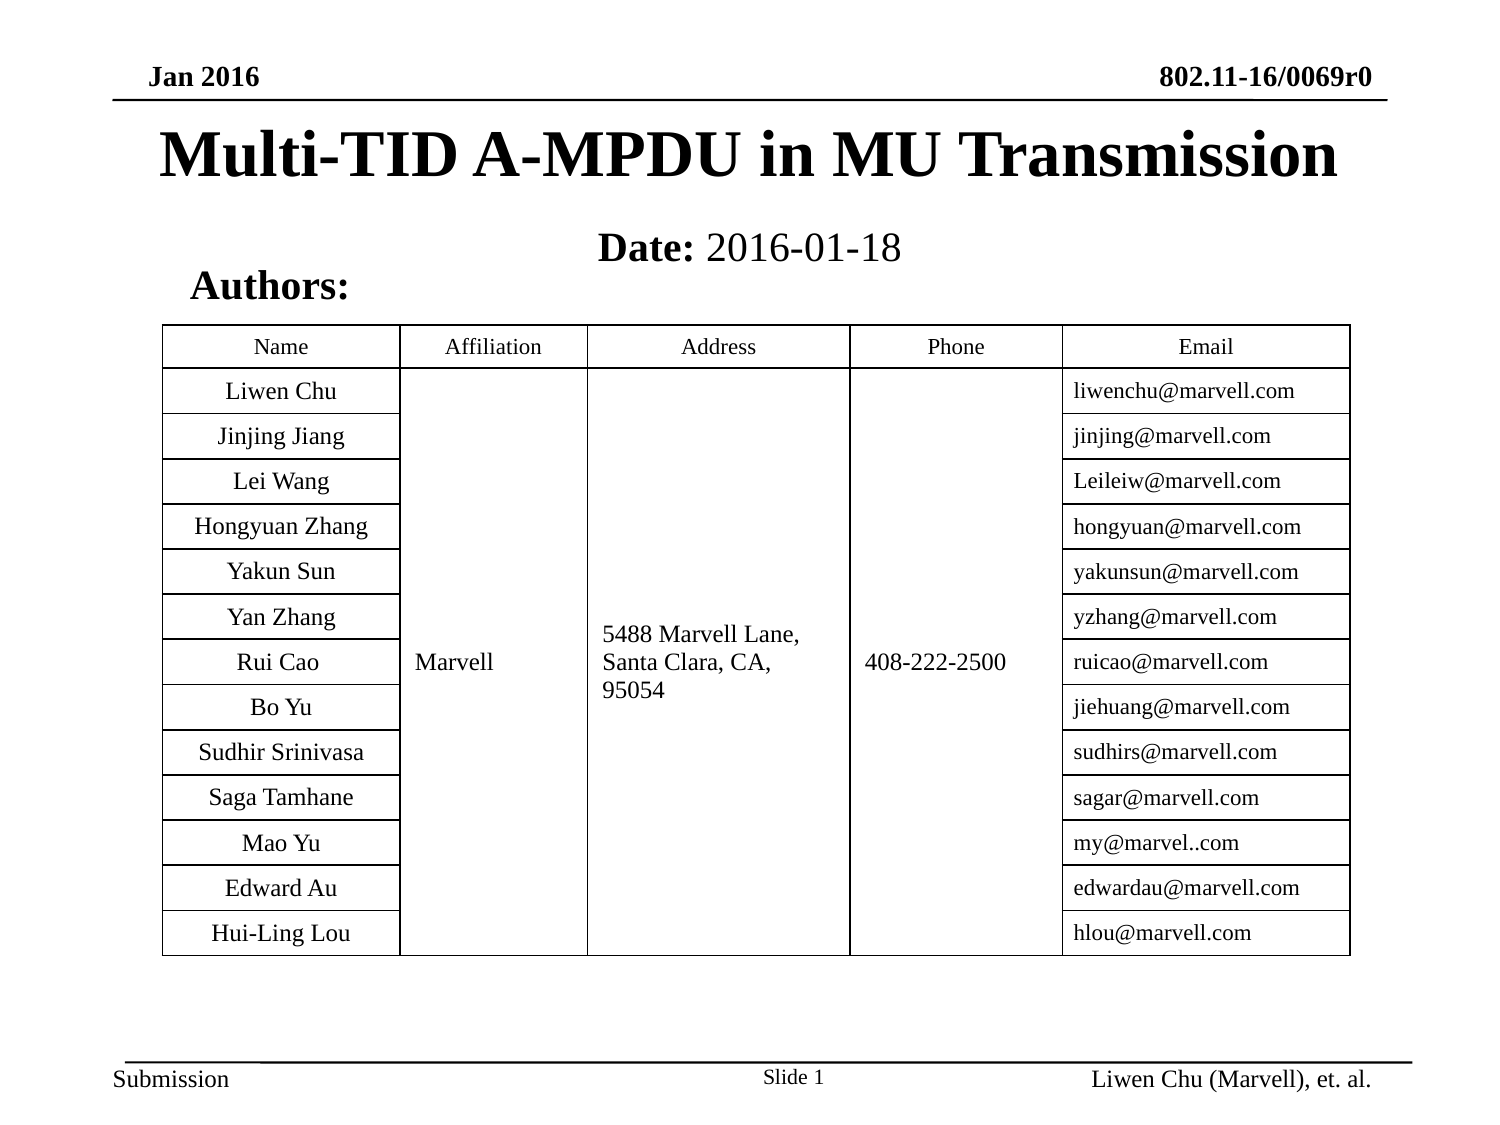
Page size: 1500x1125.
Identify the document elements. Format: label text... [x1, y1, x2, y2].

table_cell Yan Zhang [163, 595, 399, 638]
table_header Affiliation [401, 326, 587, 367]
table_cell hongyuan@marvell.com [1063, 505, 1349, 548]
table_header Name [163, 326, 399, 367]
table_cell jinjing@marvell.com [1063, 414, 1349, 458]
table_cell Rui Cao [163, 640, 399, 684]
table_cell Mao Yu [163, 821, 399, 864]
table_cell Edward Au [163, 866, 399, 910]
table_cell Leileiw@marvell.com [1063, 460, 1349, 503]
table_cell Bo Yu [163, 685, 399, 729]
table_cell Lei Wang [163, 460, 399, 503]
table_header Email [1063, 326, 1349, 367]
table_cell Liwen Chu [163, 369, 399, 413]
table_cell Hongyuan Zhang [163, 505, 399, 548]
footer Liwen Chu (Marvell), et. al. [1087, 1061, 1373, 1093]
table_cell Saga Tamhane [163, 776, 399, 819]
table_cell 408-222-2500 [851, 369, 1062, 955]
table_cell Sudhir Srinivasa [163, 731, 399, 774]
table_cell ruicao@marvell.com [1063, 640, 1349, 684]
table_header Phone [851, 326, 1062, 367]
table_cell yzhang@marvell.com [1063, 595, 1349, 638]
table_cell hlou@marvell.com [1063, 911, 1349, 955]
table_cell my@marvel..com [1063, 821, 1349, 864]
table_cell jiehuang@marvell.com [1063, 685, 1349, 729]
text_box Date: 2016-01-18 [112, 212, 1388, 275]
table_cell Jinjing Jiang [163, 414, 399, 458]
table_cell sagar@marvell.com [1063, 776, 1349, 819]
table_cell liwenchu@marvell.com [1063, 369, 1349, 413]
table_cell Yakun Sun [163, 550, 399, 593]
table_cell edwardau@marvell.com [1063, 866, 1349, 910]
table_cell sudhirs@marvell.com [1063, 731, 1349, 774]
table_header Address [588, 326, 849, 367]
slide_number Slide 1 [712, 1061, 876, 1125]
table_cell 5488 Marvell Lane, Santa Clara, CA, 95054 [588, 369, 849, 955]
table_cell yakunsun@marvell.com [1063, 550, 1349, 593]
table_cell Marvell [401, 369, 587, 955]
table_cell Hui-Ling Lou [163, 911, 399, 955]
title Multi-TID A-MPDU in MU Transmission [0, 99, 1500, 201]
text_box Authors: [174, 249, 413, 313]
